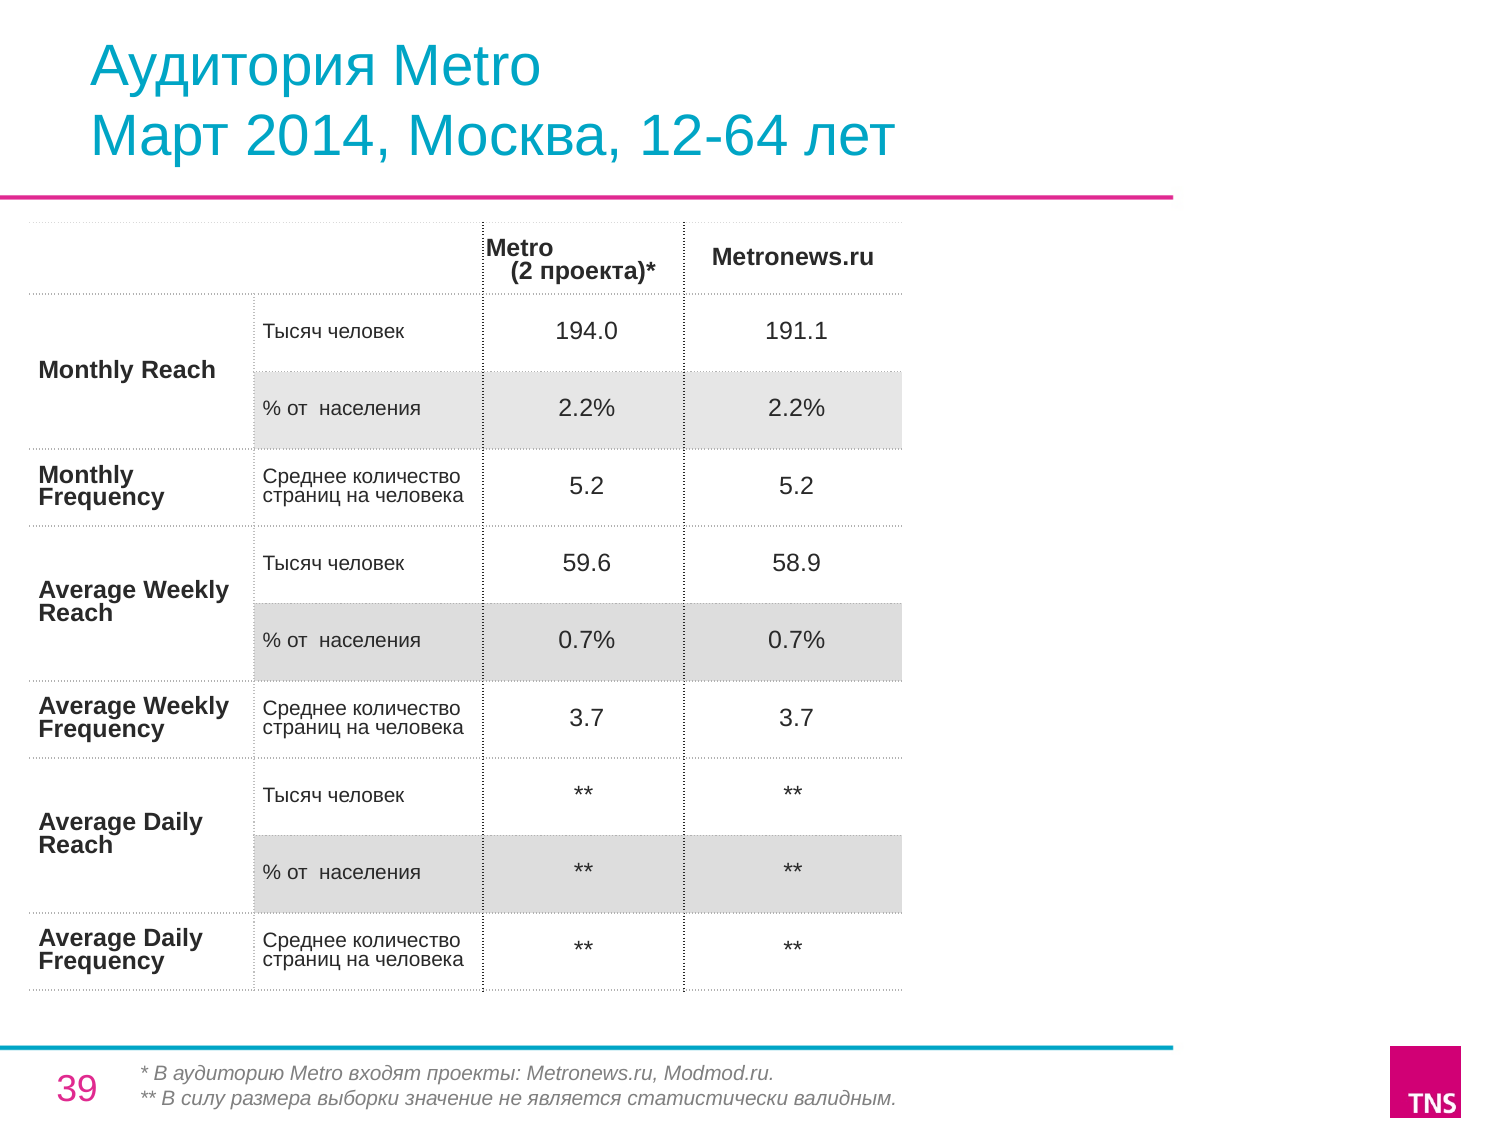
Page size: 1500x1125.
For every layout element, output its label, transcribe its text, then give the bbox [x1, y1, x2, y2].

table_cell 59.6 [483, 526, 684, 603]
title Аудитория Metro Март 2014, Москва, 12-64 лет [74, 8, 1476, 187]
table_cell Average Daily Frequency [29, 913, 254, 990]
table_cell Average Daily Reach [29, 758, 254, 913]
table_cell 0.7% [684, 603, 902, 681]
table_cell 191.1 [684, 294, 902, 372]
table_cell % от населения [254, 603, 483, 681]
table_cell Среднее количество страниц на человека [254, 681, 483, 758]
table_header Metronews.ru [684, 223, 902, 294]
slide_number 39 [40, 1055, 392, 1125]
table_cell 0.7% [483, 603, 684, 681]
table_header Metro (2 проекта)* [483, 223, 684, 294]
table_cell Среднее количество страниц на человека [254, 913, 483, 990]
picture [0, 0, 1500, 1125]
table_cell ** [684, 835, 902, 913]
table_cell 2.2% [483, 372, 684, 449]
table_cell Average Weekly Frequency [29, 681, 254, 758]
table_cell 2.2% [684, 372, 902, 449]
table_cell ** [684, 913, 902, 990]
table_cell Среднее количество страниц на человека [254, 449, 483, 526]
table_cell 3.7 [483, 681, 684, 758]
table_cell % от населения [254, 372, 483, 449]
table_cell Average Weekly Reach [29, 526, 254, 681]
table_cell 5.2 [483, 449, 684, 526]
table_cell 3.7 [684, 681, 902, 758]
table_cell Тысяч человек [254, 758, 483, 835]
table_cell Monthly Reach [29, 294, 254, 449]
table_cell ** [483, 835, 684, 913]
table_header [29, 223, 483, 294]
table_cell 5.2 [684, 449, 902, 526]
table_cell Тысяч человек [254, 294, 483, 372]
table_cell ** [483, 913, 684, 990]
table_cell ** [684, 758, 902, 835]
table_cell Тысяч человек [254, 526, 483, 603]
table_cell % от населения [254, 835, 483, 913]
table_cell ** [483, 758, 684, 835]
table_cell 58.9 [684, 526, 902, 603]
table_cell 194.0 [483, 294, 684, 372]
table_cell Monthly Frequency [29, 449, 254, 526]
text_box * В аудиторию Metro входят проекты: Metronews.ru, Modmod.ru. ** В силу размера выборки значение не является статистически валидным. [124, 1052, 1463, 1117]
